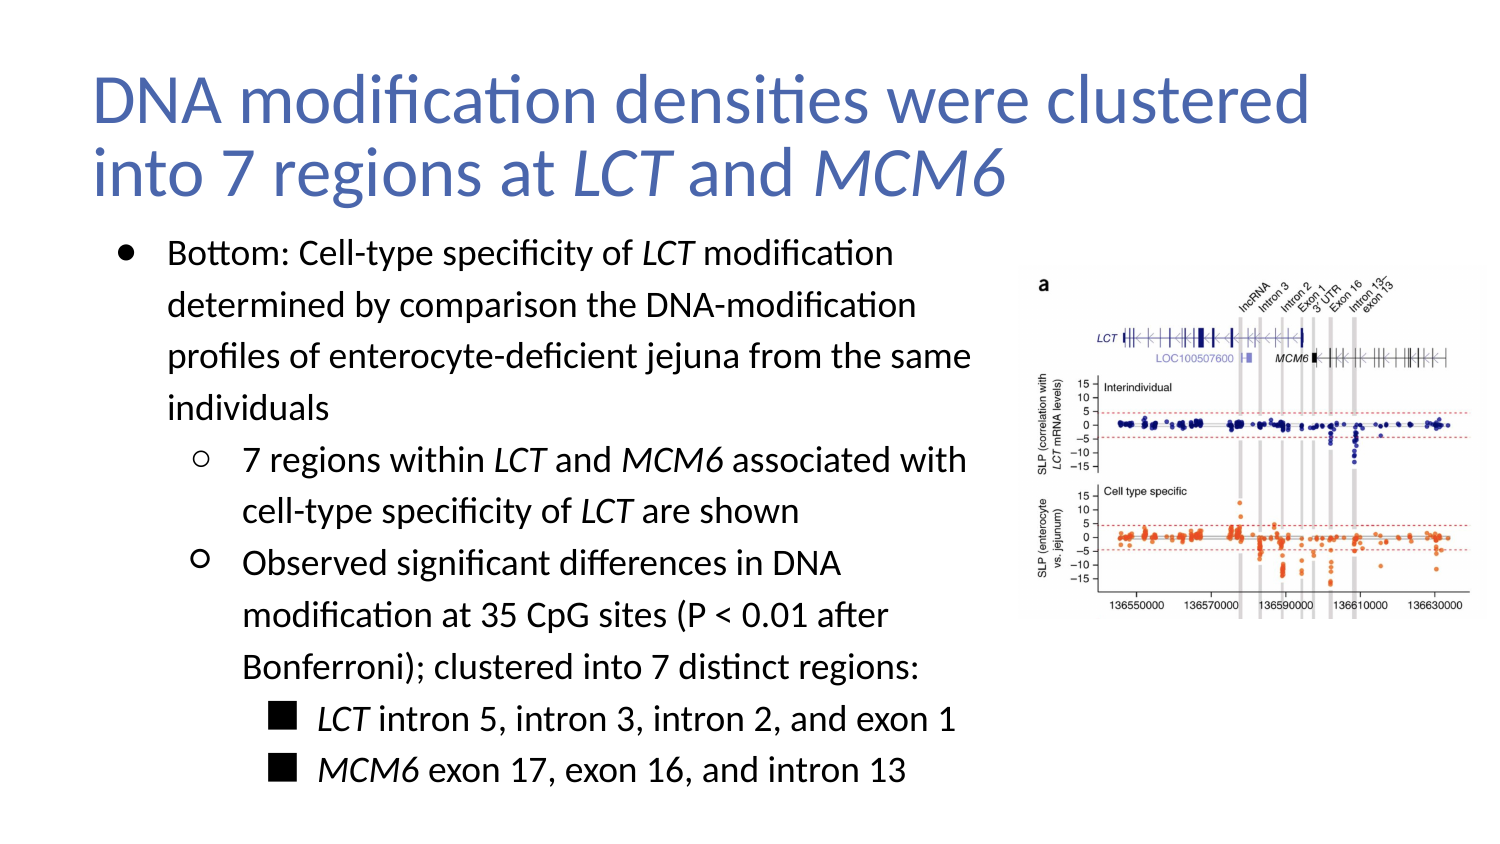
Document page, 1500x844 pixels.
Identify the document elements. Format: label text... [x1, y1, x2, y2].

picture [1018, 265, 1487, 619]
list Bottom: Cell-type specificity of LCT modification determined by comparison the DNA-modification profiles of enterocyte-deficient jejuna from the same individuals 7 regions within LCT and MCM6 associated with cell-type specificity of LCT are shown Observed significant differences in DNA modification at 35 CpG sites (P < 0.01 after Bonferroni); clustered into 7 distinct regions: LCT intron 5, intron 3, intron 2, and exon 1 MCM6 exon 17, exon 16, and intron 13 [80, 215, 1017, 844]
title DNA modification densities were clustered into 7 regions at LCT and MCM6 [80, 61, 1407, 216]
